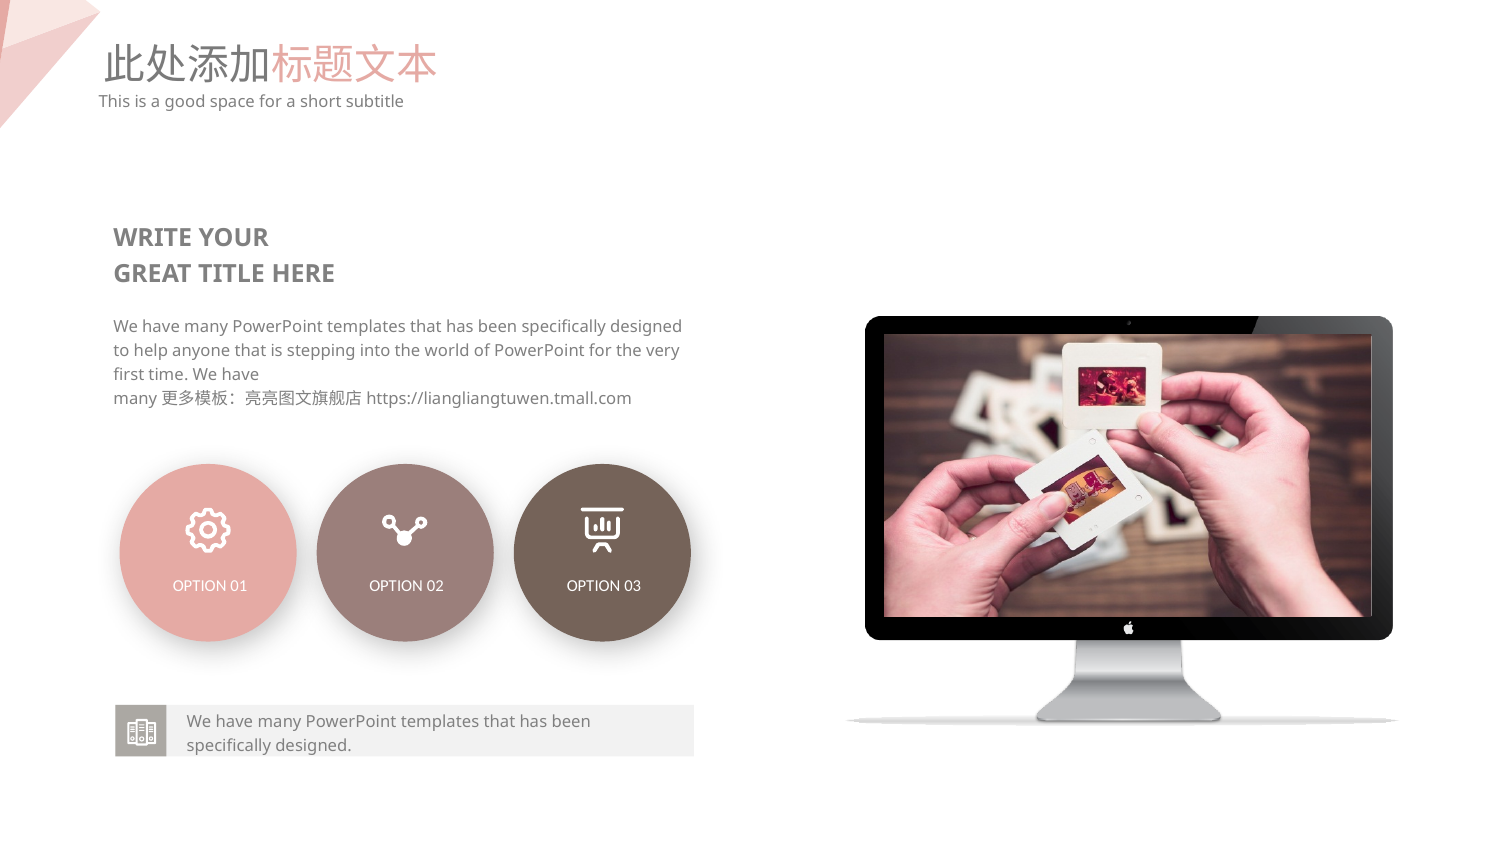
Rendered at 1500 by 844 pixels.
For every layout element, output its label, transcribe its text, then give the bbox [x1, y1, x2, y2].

text_box [115, 704, 167, 757]
text_box 此处添加标题文本 [104, 30, 454, 95]
text_box [167, 704, 694, 757]
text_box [185, 507, 231, 553]
text_box [382, 514, 428, 546]
text_box [117, 461, 299, 644]
text_box OPTION 02 [335, 570, 478, 595]
text_box [127, 718, 157, 746]
text_box We have many PowerPoint templates that has been specifically designed. [186, 706, 657, 755]
text_box WRITE YOUR GREAT TITLE HERE We have many PowerPoint templates that has been specifically designed to help anyone that is stepping into the world of PowerPoint for the very first time. We have many更多模板：亮亮图文旗舰店https://liangliangtuwen.tmall.com [113, 216, 690, 408]
text_box [314, 461, 496, 644]
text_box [844, 316, 1400, 726]
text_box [580, 507, 625, 554]
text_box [0, 0, 101, 131]
text_box This is a good space for a short subtitle [104, 83, 420, 119]
text_box OPTION 03 [533, 570, 675, 595]
text_box OPTION 01 [139, 570, 281, 595]
text_box [511, 461, 693, 644]
